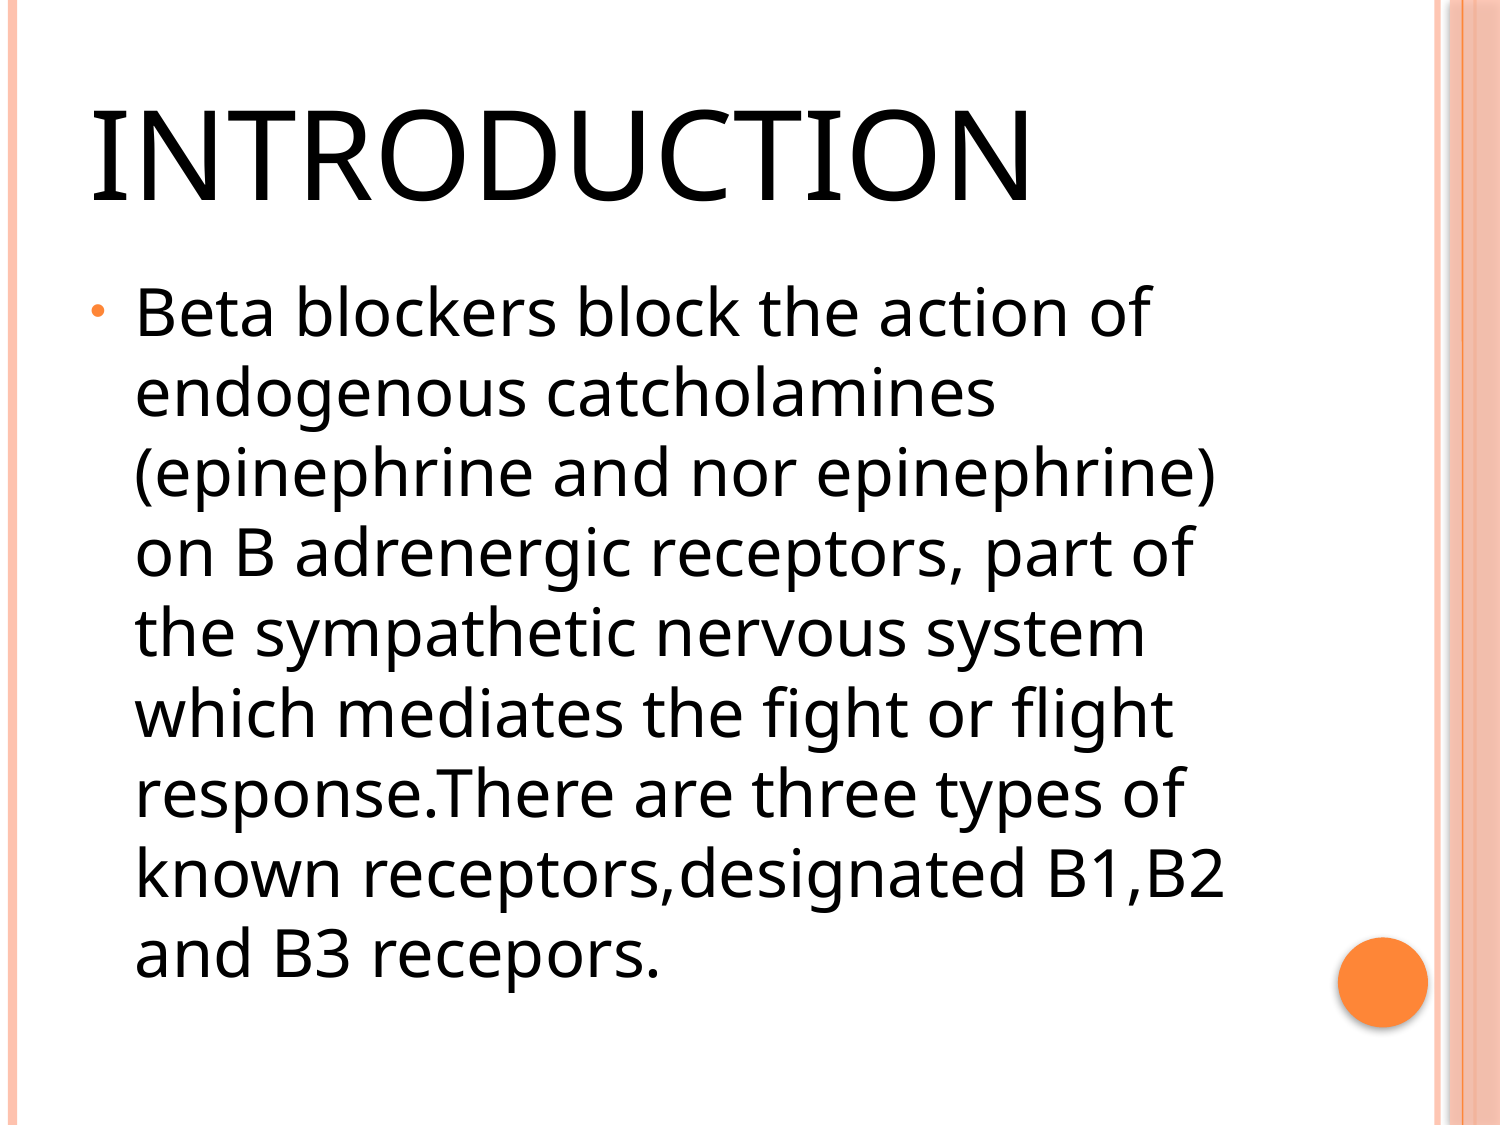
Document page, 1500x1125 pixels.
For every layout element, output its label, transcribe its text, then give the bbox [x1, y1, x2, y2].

list Beta blockers block the action of endogenous catcholamines (epinephrine and nor epinephrine) on B adrenergic receptors, part of the sympathetic nervous system which mediates the fight or flight response.There are three types of known receptors,designated B1,B2 and B3 recepors. [75, 262, 1300, 1062]
title Introduction [75, 45, 1300, 233]
